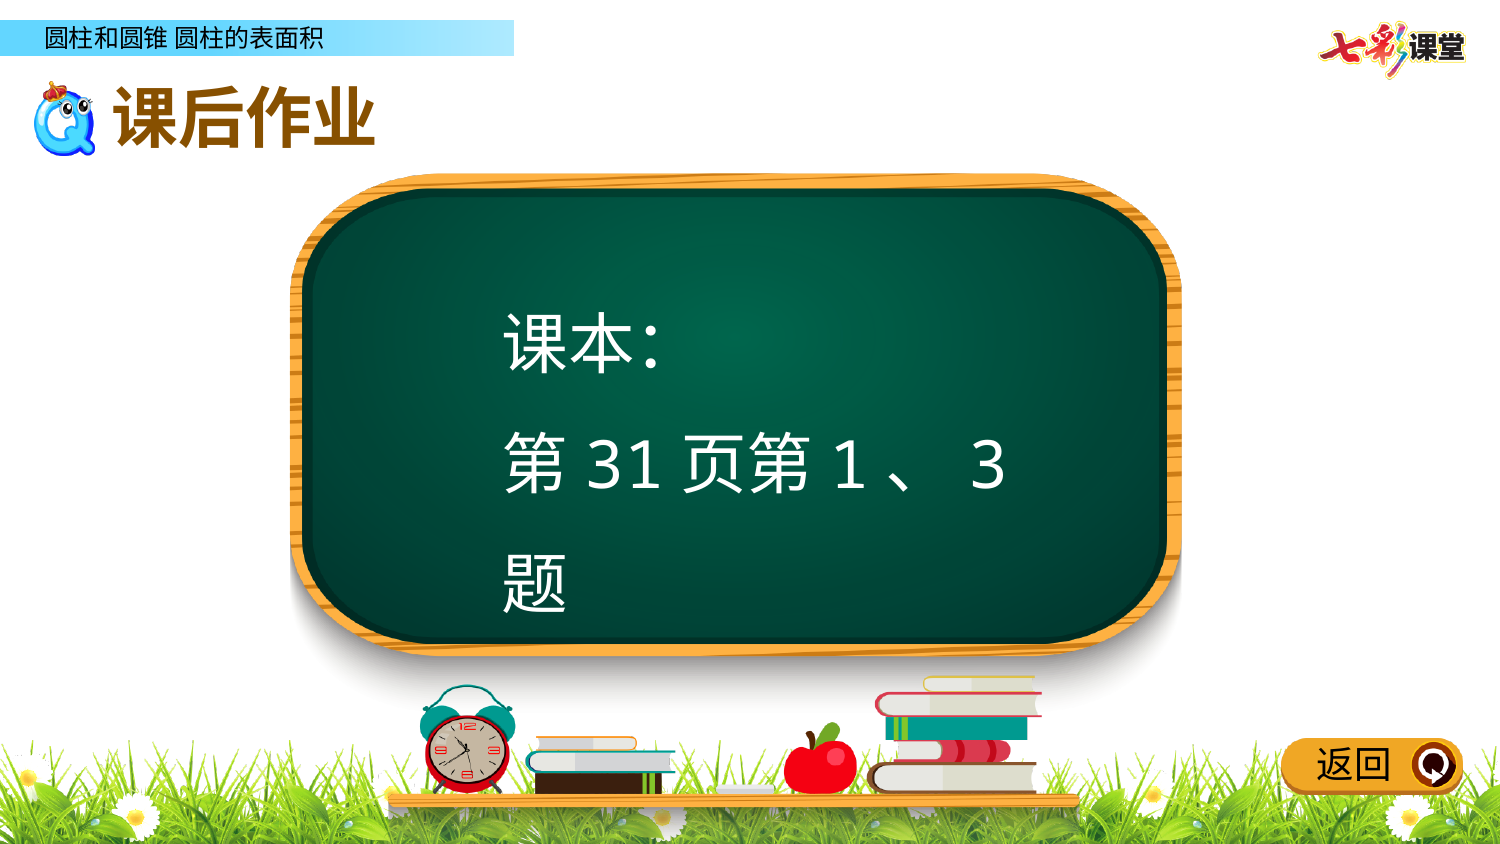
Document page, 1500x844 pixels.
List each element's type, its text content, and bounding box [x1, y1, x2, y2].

picture [34, 80, 96, 157]
picture [0, 173, 1500, 844]
text_box 课后作业 [100, 69, 404, 161]
picture [1316, 20, 1468, 80]
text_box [1281, 733, 1464, 795]
